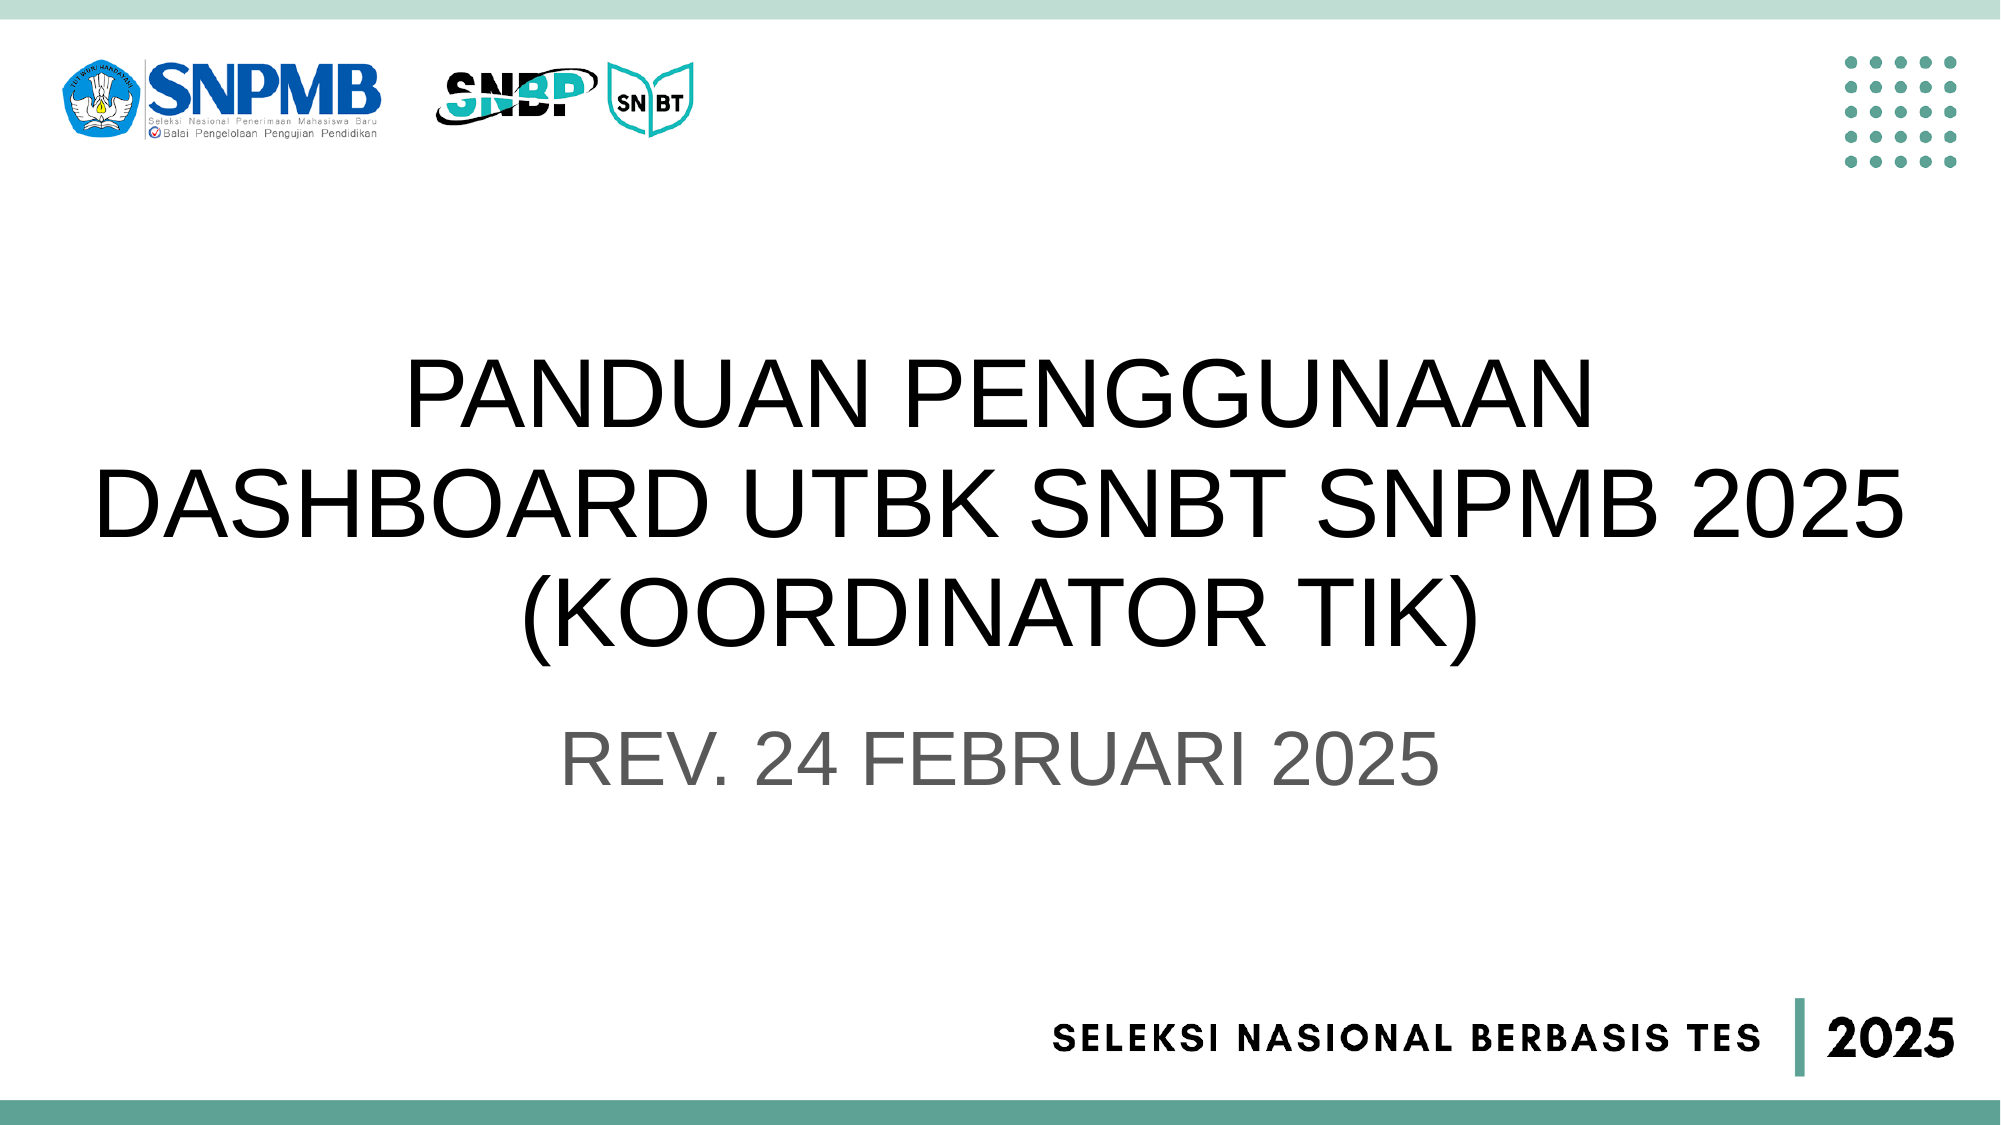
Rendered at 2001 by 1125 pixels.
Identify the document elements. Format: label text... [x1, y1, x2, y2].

subtitle REV. 24 FEBRUARI 2025 [68, 695, 1934, 869]
picture [0, 0, 2001, 1125]
title PANDUAN PENGGUNAAN DASHBOARD UTBK SNBT SNPMB 2025 (KOORDINATOR TIK) [68, 275, 1934, 688]
